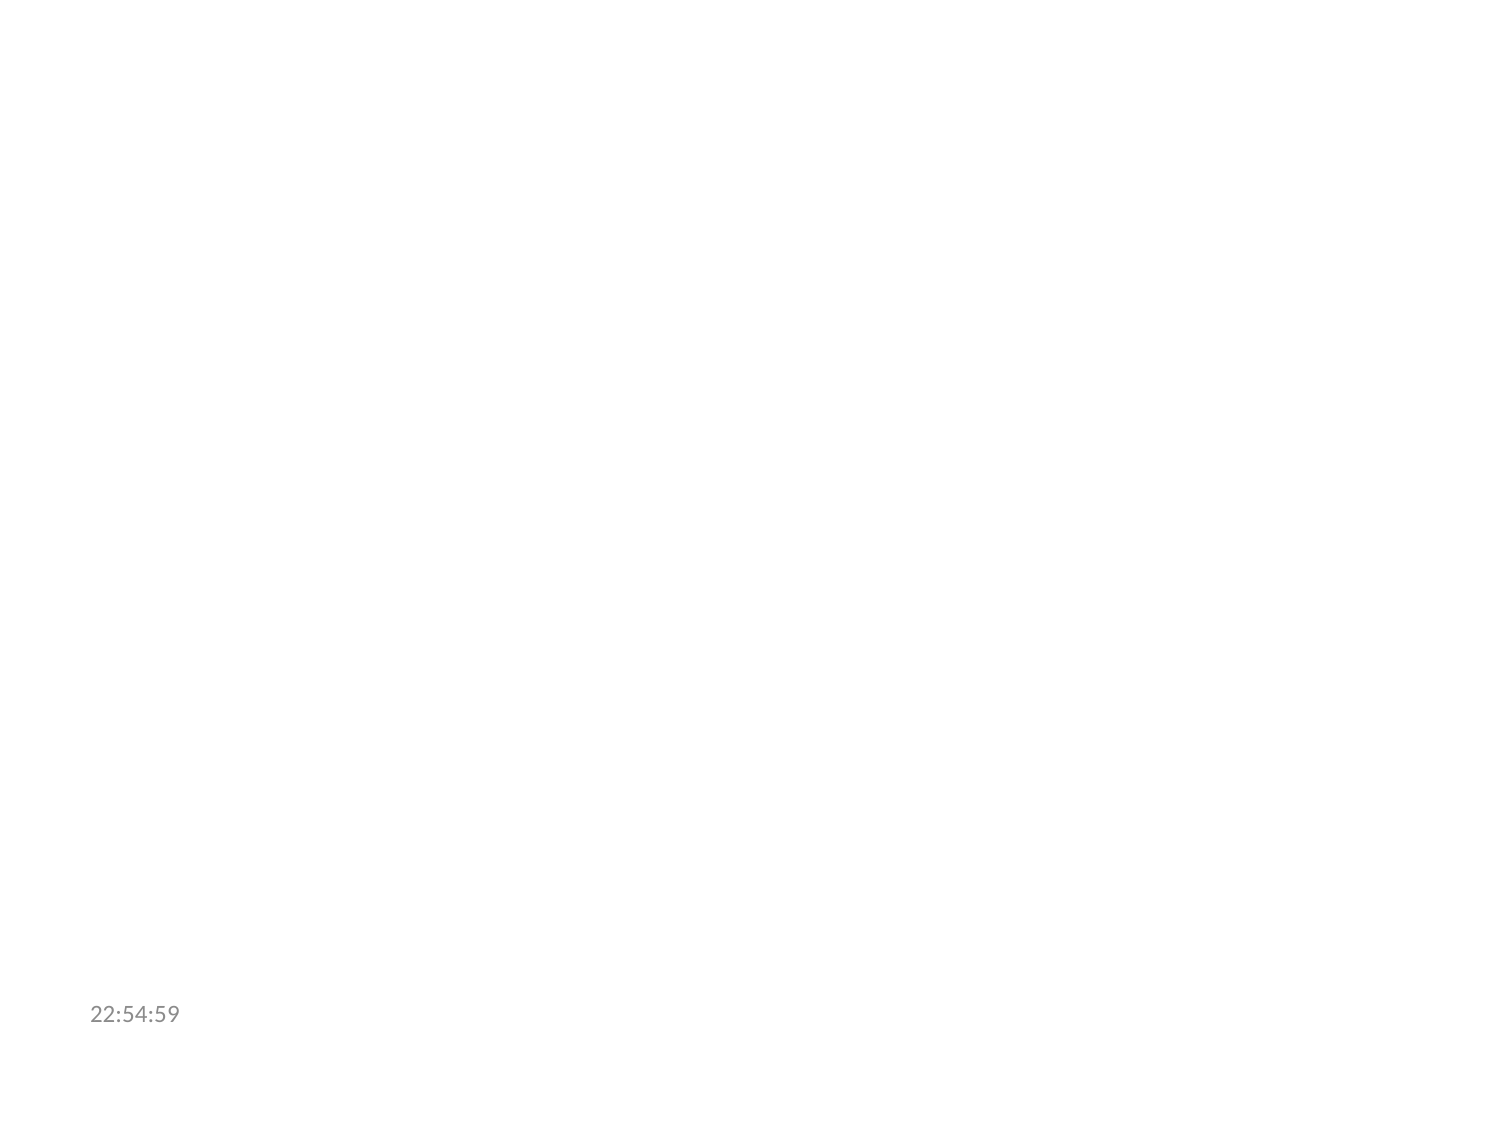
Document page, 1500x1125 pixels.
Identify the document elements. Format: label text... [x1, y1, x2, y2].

text_box 15:35:09 [75, 982, 425, 1043]
